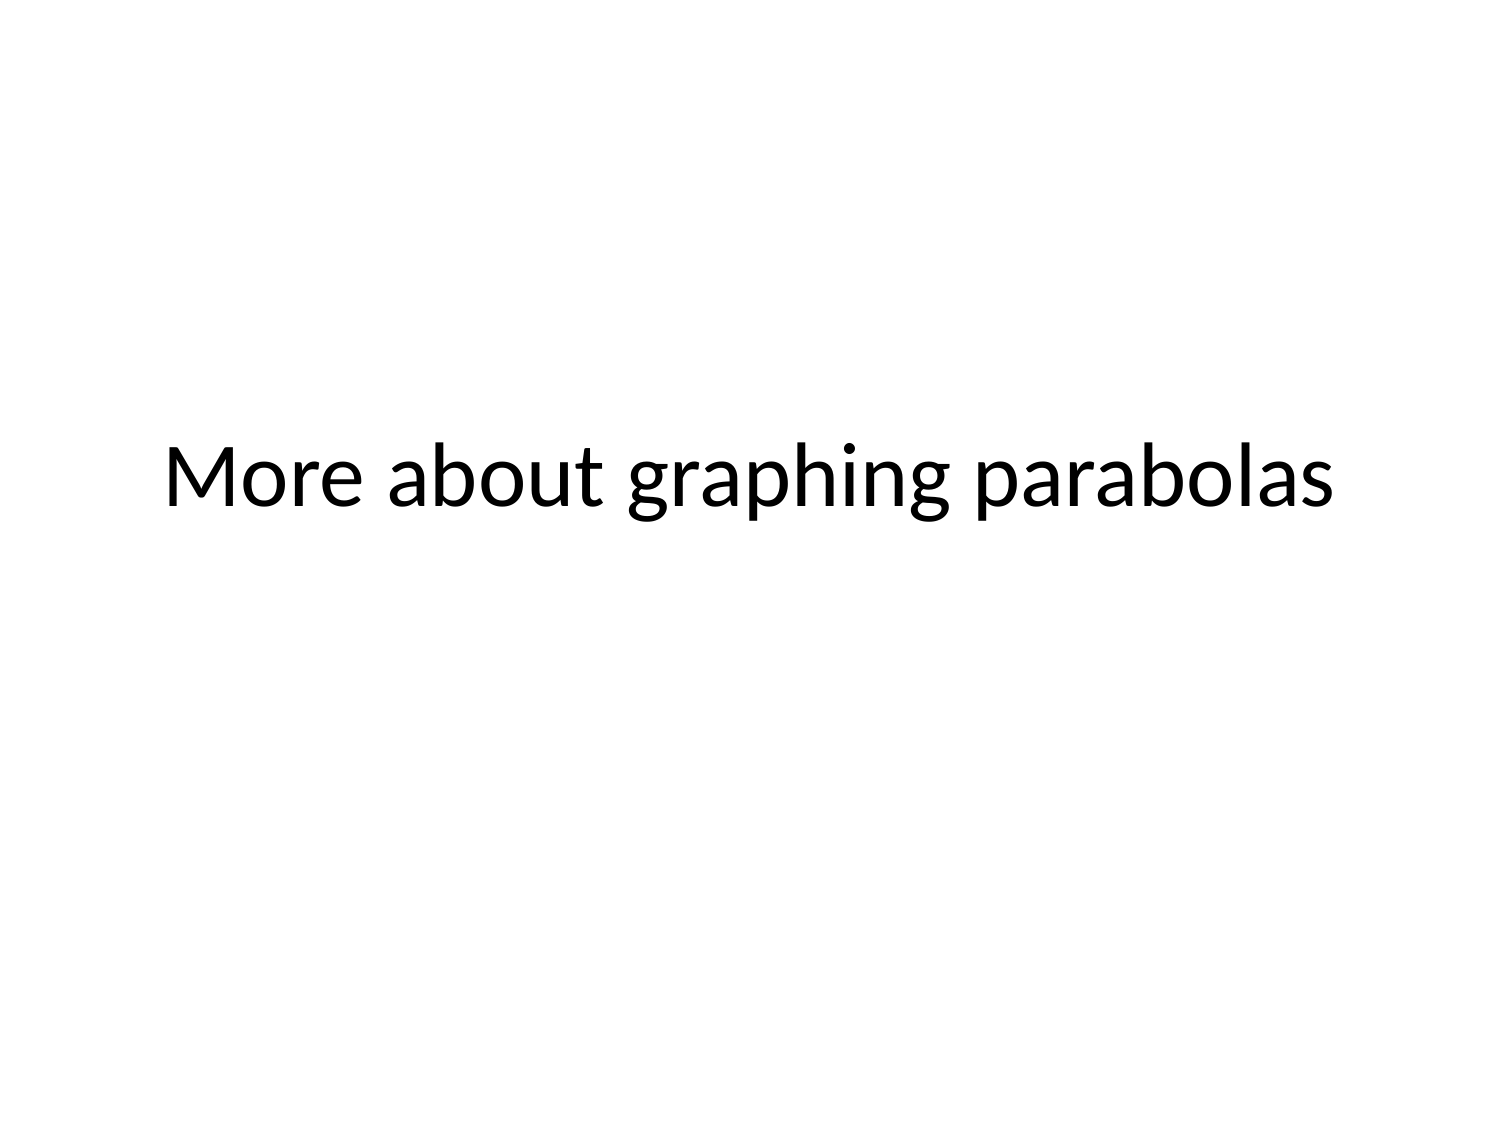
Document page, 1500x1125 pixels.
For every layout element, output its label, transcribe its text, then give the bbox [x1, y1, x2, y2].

title More about graphing parabolas [112, 349, 1388, 591]
